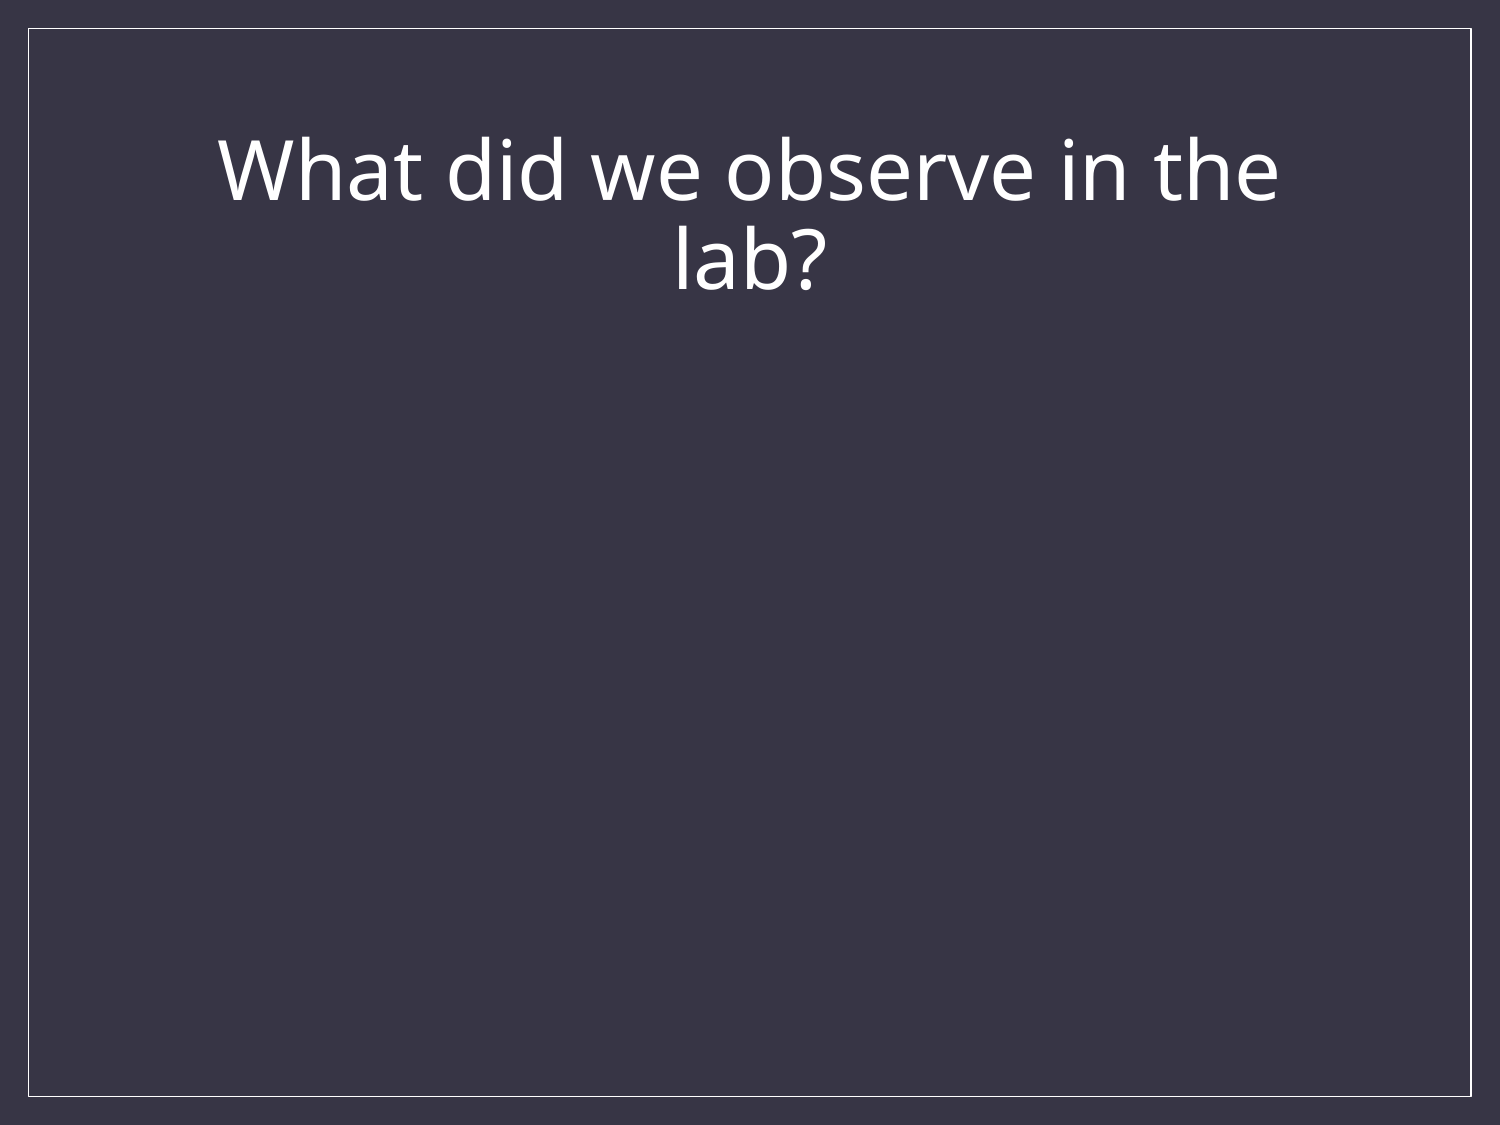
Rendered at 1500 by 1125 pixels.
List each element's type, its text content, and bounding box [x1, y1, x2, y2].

title What did we observe in the lab? [120, 105, 1380, 331]
